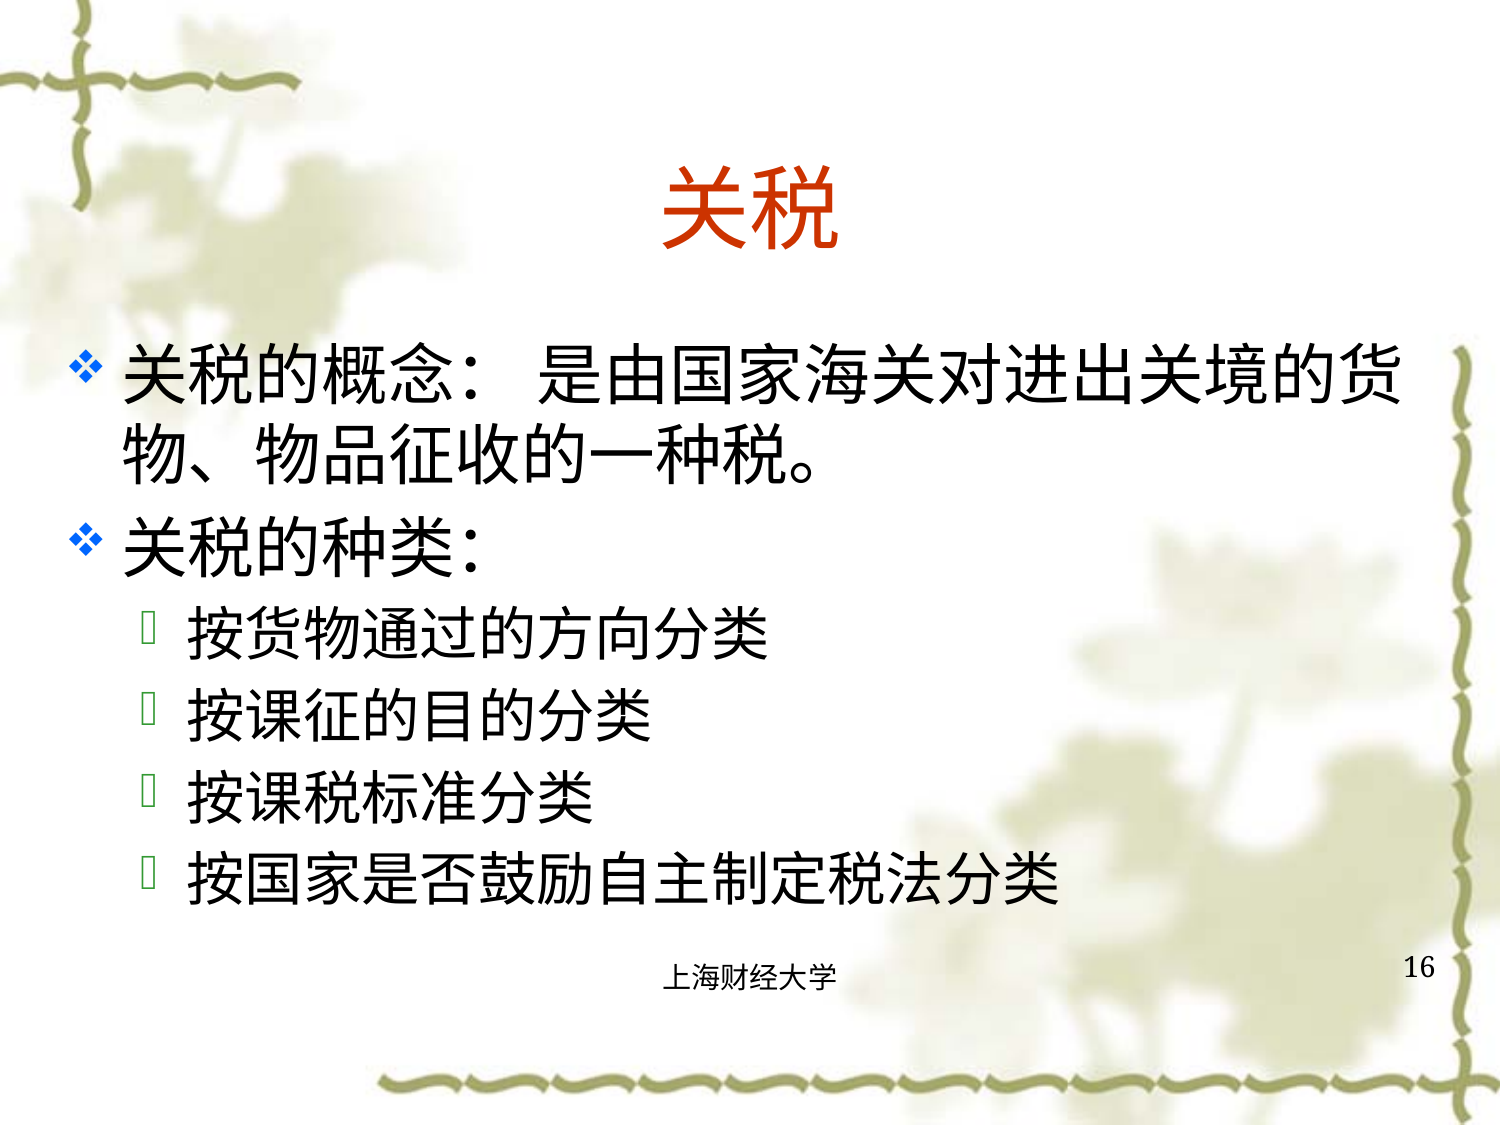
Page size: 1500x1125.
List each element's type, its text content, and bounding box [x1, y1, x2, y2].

footer 上海财经大学 [512, 952, 988, 1066]
list 关税的概念： 是由国家海关对进出关境的货物、物品征收的一种税。 关税的种类： 按货物通过的方向分类 按课征的目的分类 按课税标准分类 按国家是否鼓励自主制定税法分类 [49, 324, 1452, 963]
picture [0, 0, 1500, 1125]
slide_number 16 [1074, 940, 1451, 1066]
title 关税 [49, 112, 1451, 301]
